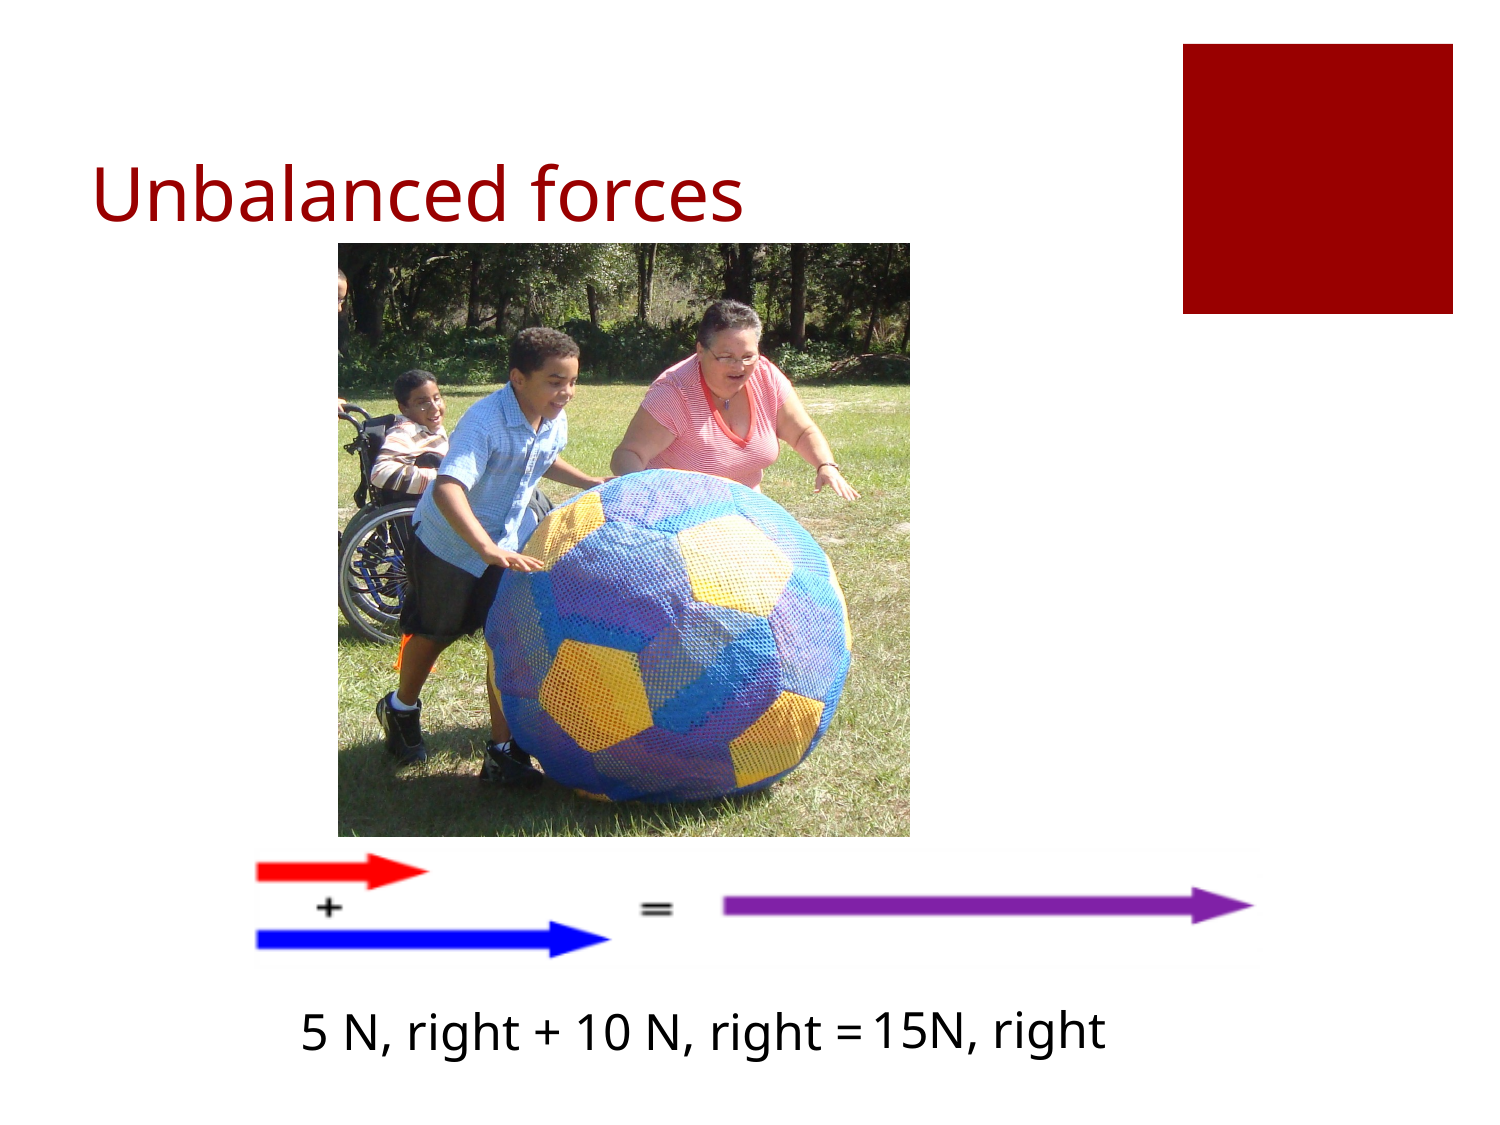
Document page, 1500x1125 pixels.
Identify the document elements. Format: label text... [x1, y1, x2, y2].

text_box 15N, right [856, 1031, 1122, 1066]
text_box 5 N, right + 10 N, right = [286, 1031, 880, 1068]
picture [202, 836, 1313, 989]
title Unbalanced forces [75, 56, 1143, 243]
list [74, 243, 1384, 1031]
